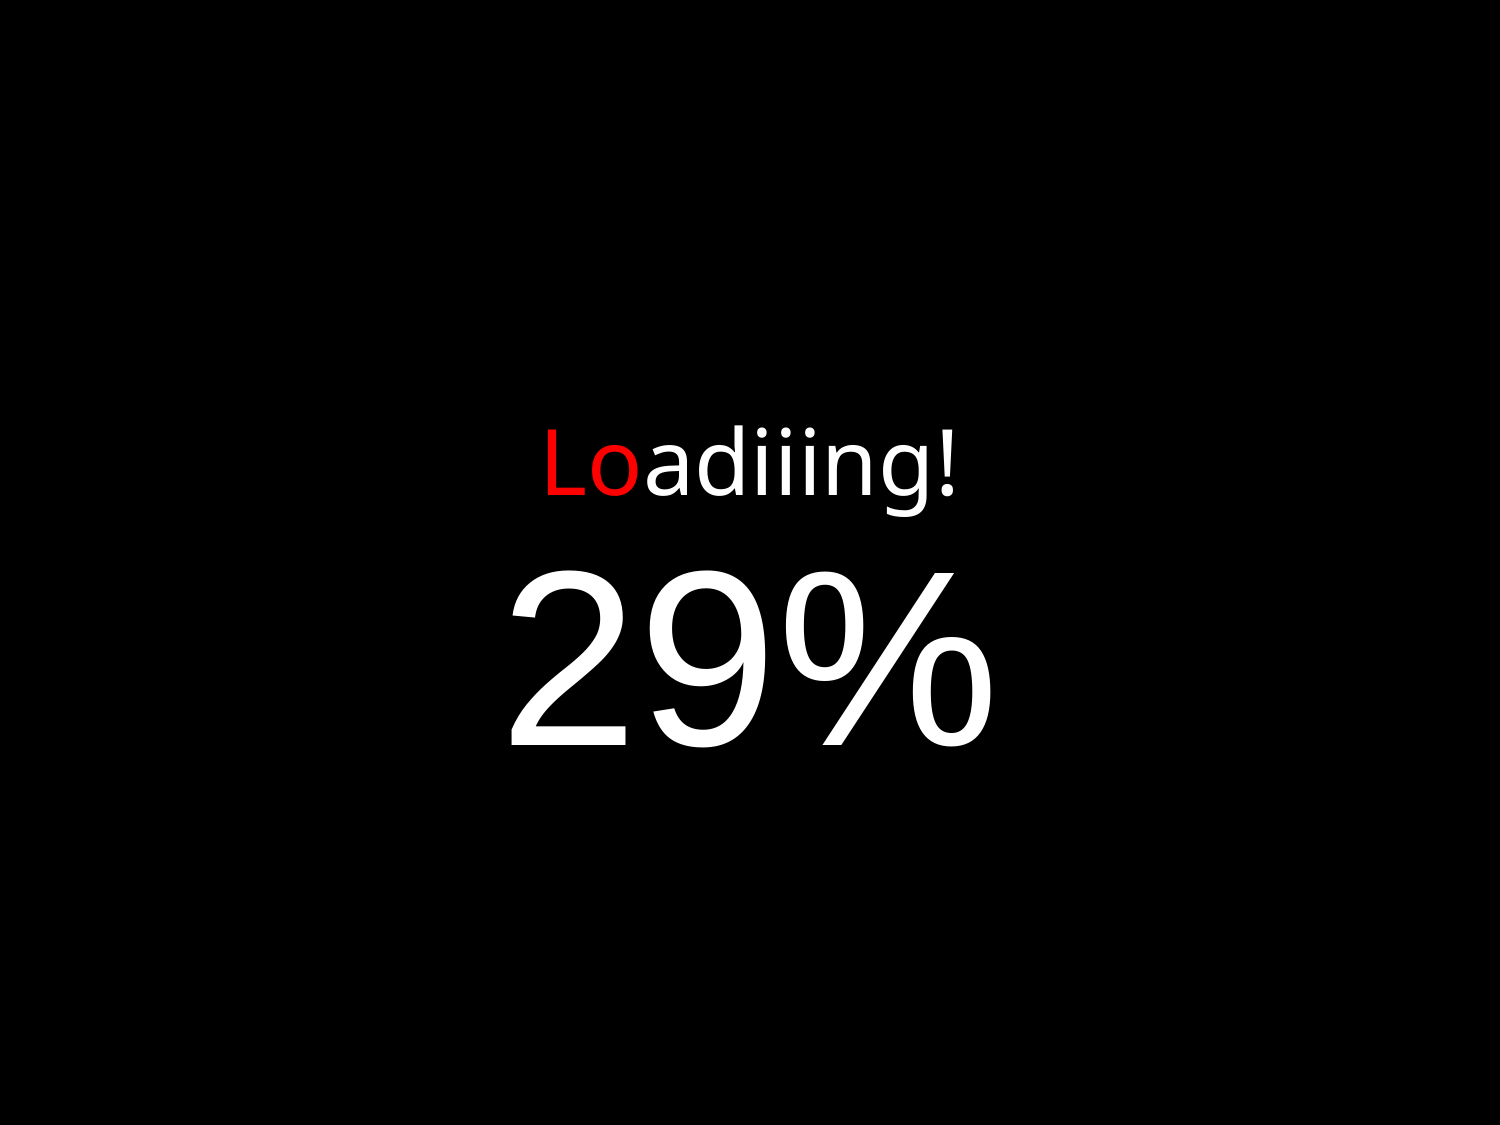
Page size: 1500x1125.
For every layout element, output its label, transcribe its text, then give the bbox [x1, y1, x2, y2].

text_box 29% [224, 487, 1275, 776]
text_box Loadiiing! [112, 338, 1388, 580]
